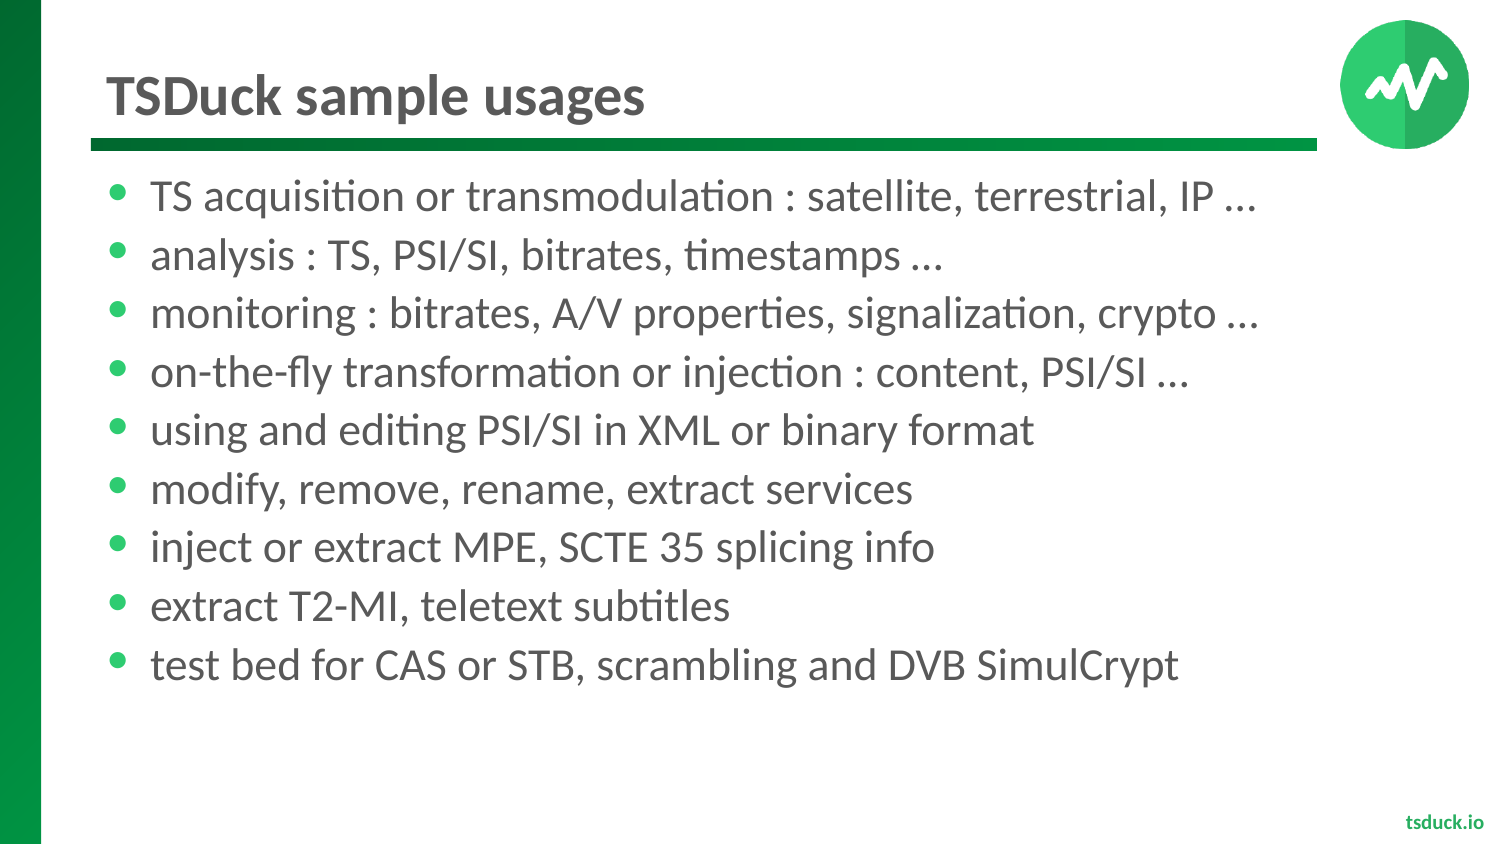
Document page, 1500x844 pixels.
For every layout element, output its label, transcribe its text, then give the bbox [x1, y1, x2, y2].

title TSDuck sample usages [91, 38, 1333, 146]
picture [1340, 20, 1469, 149]
list TS acquisition or transmodulation : satellite, terrestrial, IP … analysis : TS, PSI/SI, bitrates, timestamps … monitoring : bitrates, A/V properties, signalization, crypto … on-the-fly transformation or injection : content, PSI/SI … using and editing PSI/SI in XML or binary format modify, remove, rename, extract services inject or extract MPE, SCTE 35 splicing info extract T2-MI, teletext subtitles test bed for CAS or STB, scrambling and DVB SimulCrypt [91, 164, 1454, 759]
